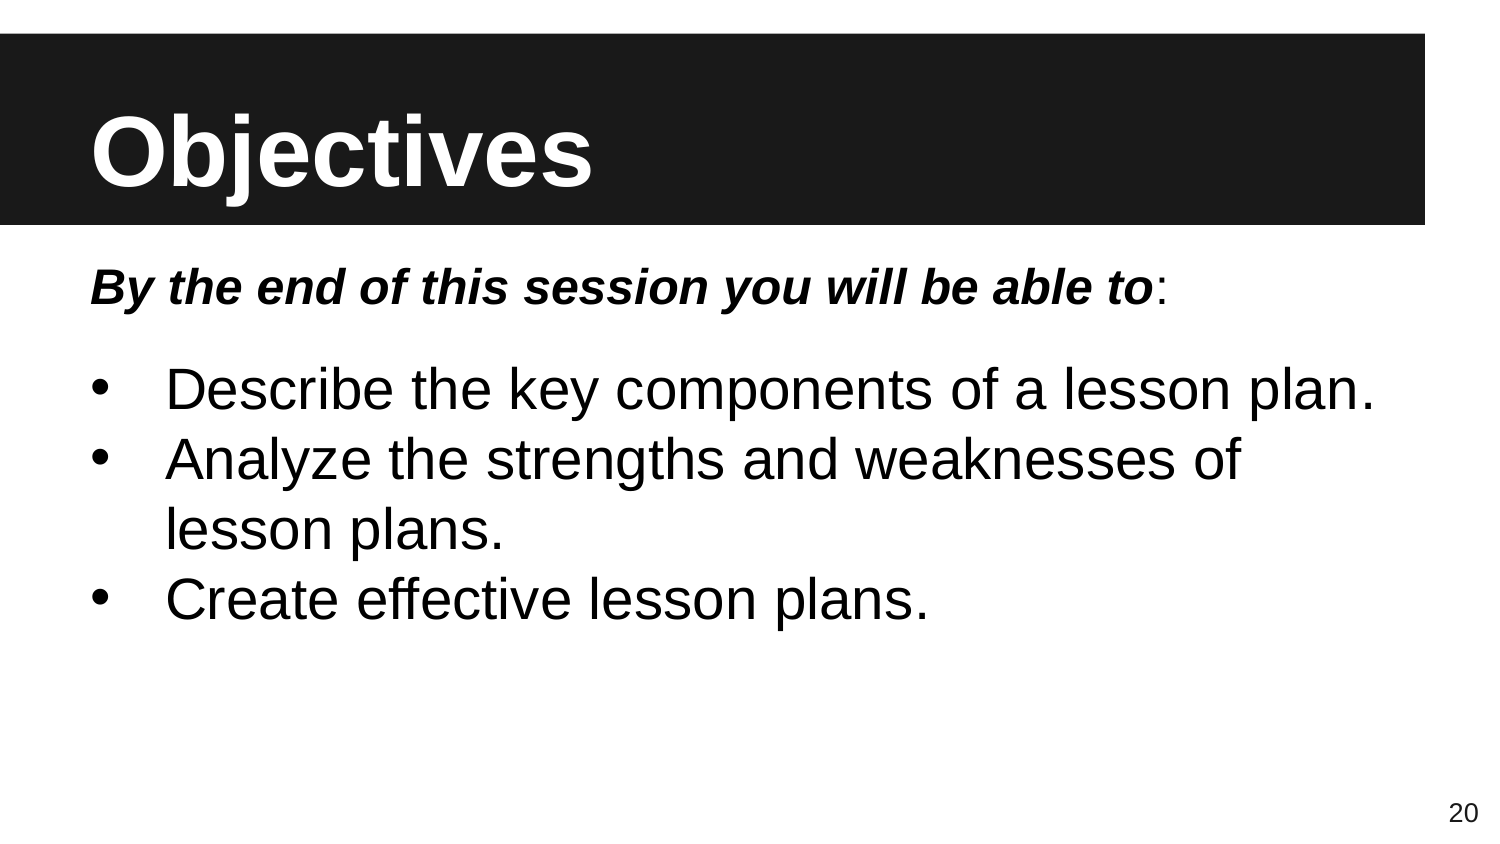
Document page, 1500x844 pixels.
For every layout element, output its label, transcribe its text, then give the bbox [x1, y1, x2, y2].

slide_number 20 [1403, 779, 1494, 844]
list By the end of this session you will be able to: [75, 239, 1425, 808]
text_box Describe the key components of a lesson plan. Analyze the strengths and weaknesses of lesson plans. Create effective lesson plans. [75, 343, 1404, 642]
title Objectives [75, 33, 1425, 221]
